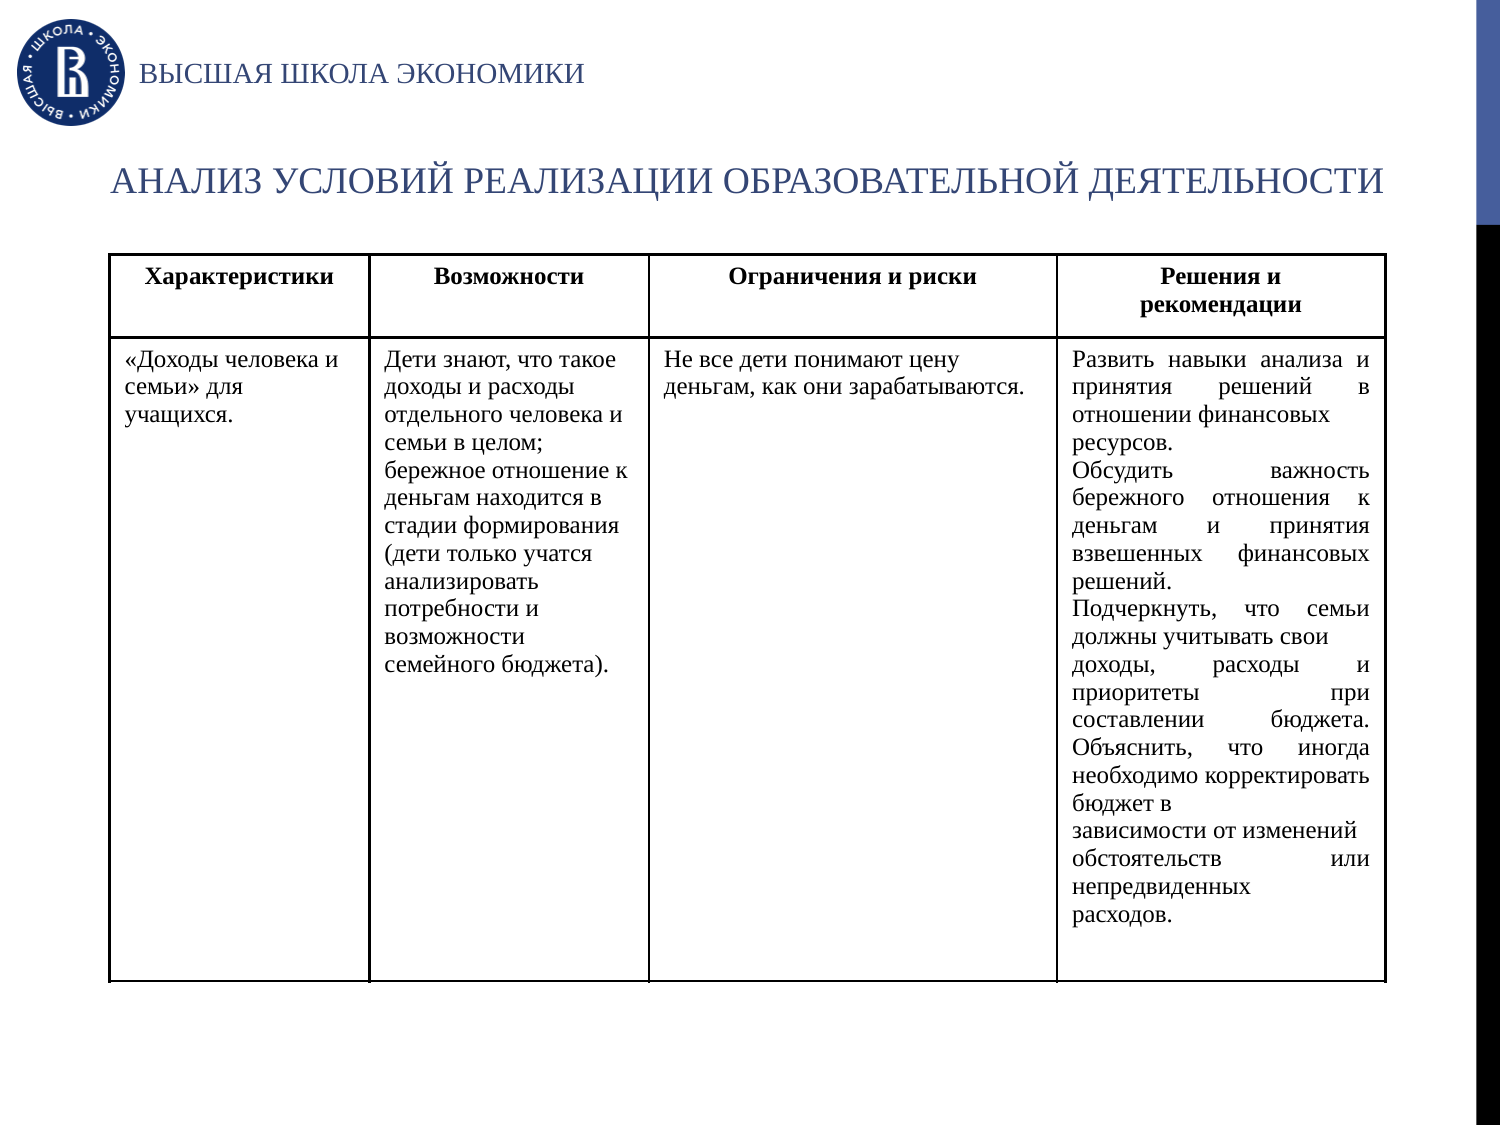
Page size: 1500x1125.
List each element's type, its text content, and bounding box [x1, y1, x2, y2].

table_cell Дети знают, что такое доходы и расходы отдельного человека и семьи в целом; бережное отношение к деньгам находится в стадии формирования (дети только учатся анализировать потребности и возможности семейного бюджета). [371, 339, 648, 980]
table_header Возможности [371, 256, 648, 336]
table_header Ограничения и риски [650, 256, 1056, 336]
picture [17, 18, 125, 127]
table_header Характеристики [111, 256, 368, 336]
table_cell «Доходы человека и семьи» для учащихся. [111, 339, 368, 980]
text_box АНАЛИЗ УСЛОВИЙ РЕАЛИЗАЦИИ ОБРАЗОВАТЕЛЬНОЙ ДЕЯТЕЛЬНОСТИ [0, 148, 1498, 209]
text_box ВЫСШАЯ ШКОЛА ЭКОНОМИКИ [130, 47, 644, 97]
table_cell Развить навыки анализа и принятия решений в отношении финансовых ресурсов. Обсудить важность бережного отношения к деньгам и принятия взвешенных финансовых решений. Подчеркнуть, что семьи должны учитывать свои доходы, расходы и приоритеты при составлении бюджета. Объяснить, что иногда необходимо корректировать бюджет в зависимости от изменений обстоятельств или непредвиденных расходов. [1058, 339, 1384, 980]
table_header Решения и рекомендации [1058, 256, 1384, 336]
table_cell Не все дети понимают цену деньгам, как они зарабатываются. [650, 339, 1056, 980]
